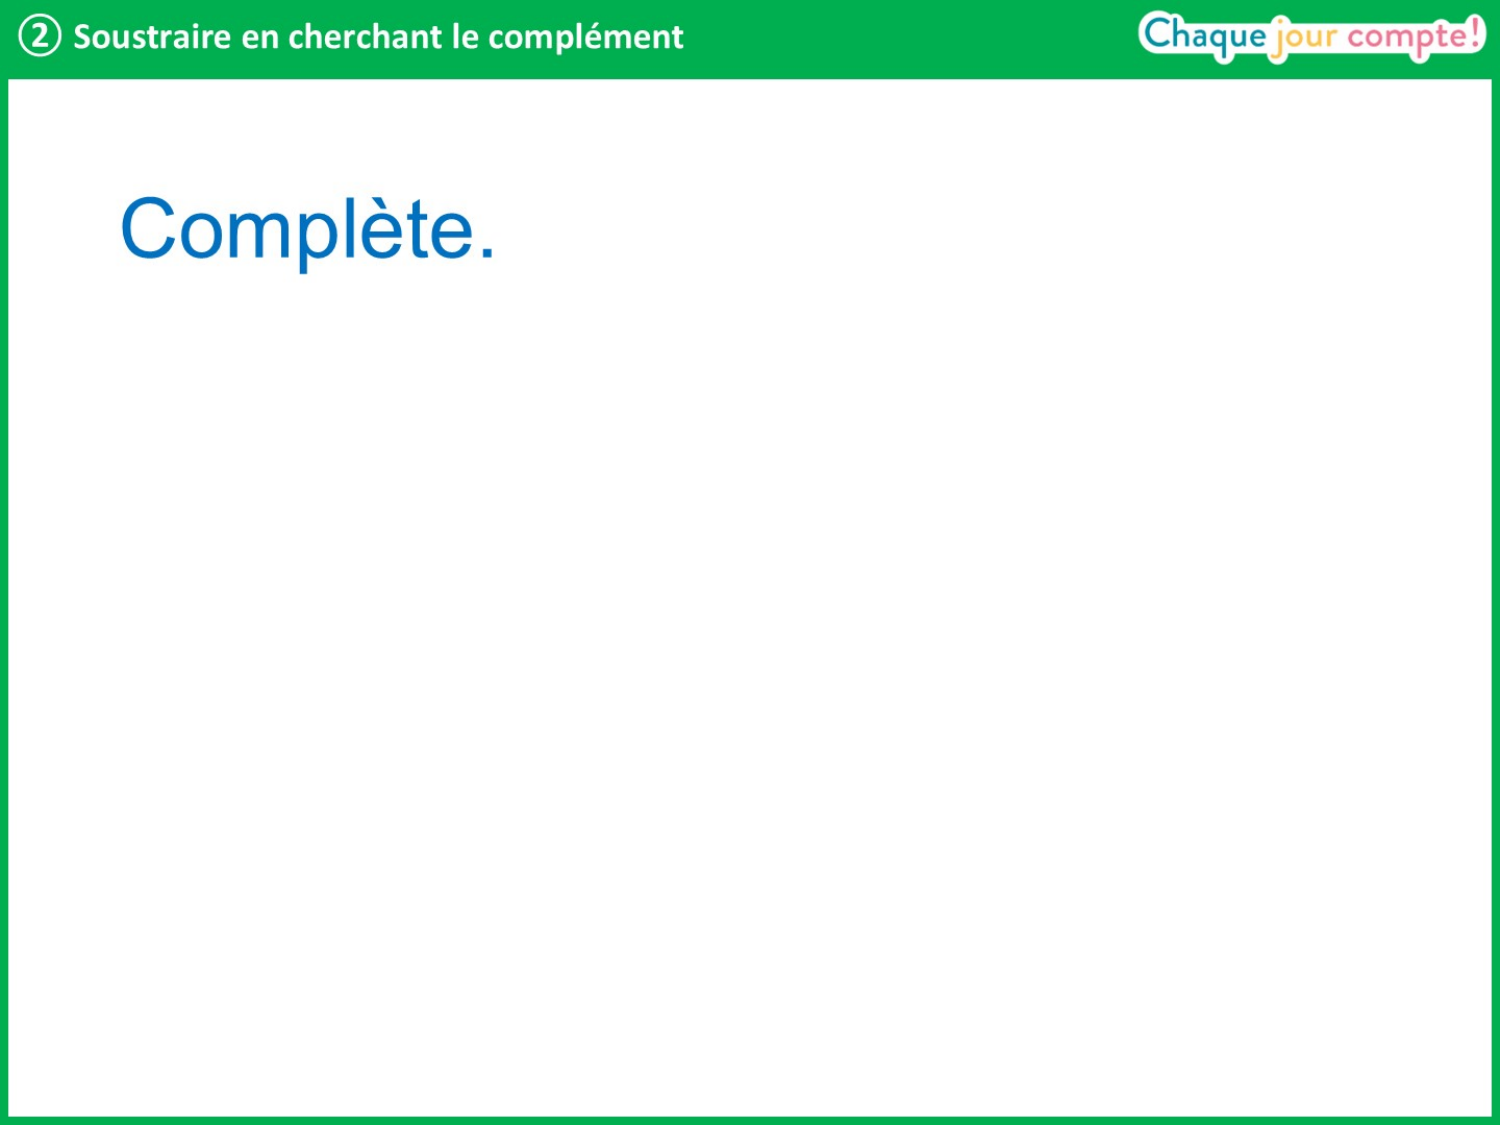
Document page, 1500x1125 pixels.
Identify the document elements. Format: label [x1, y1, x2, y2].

list [0, 0, 1500, 1125]
